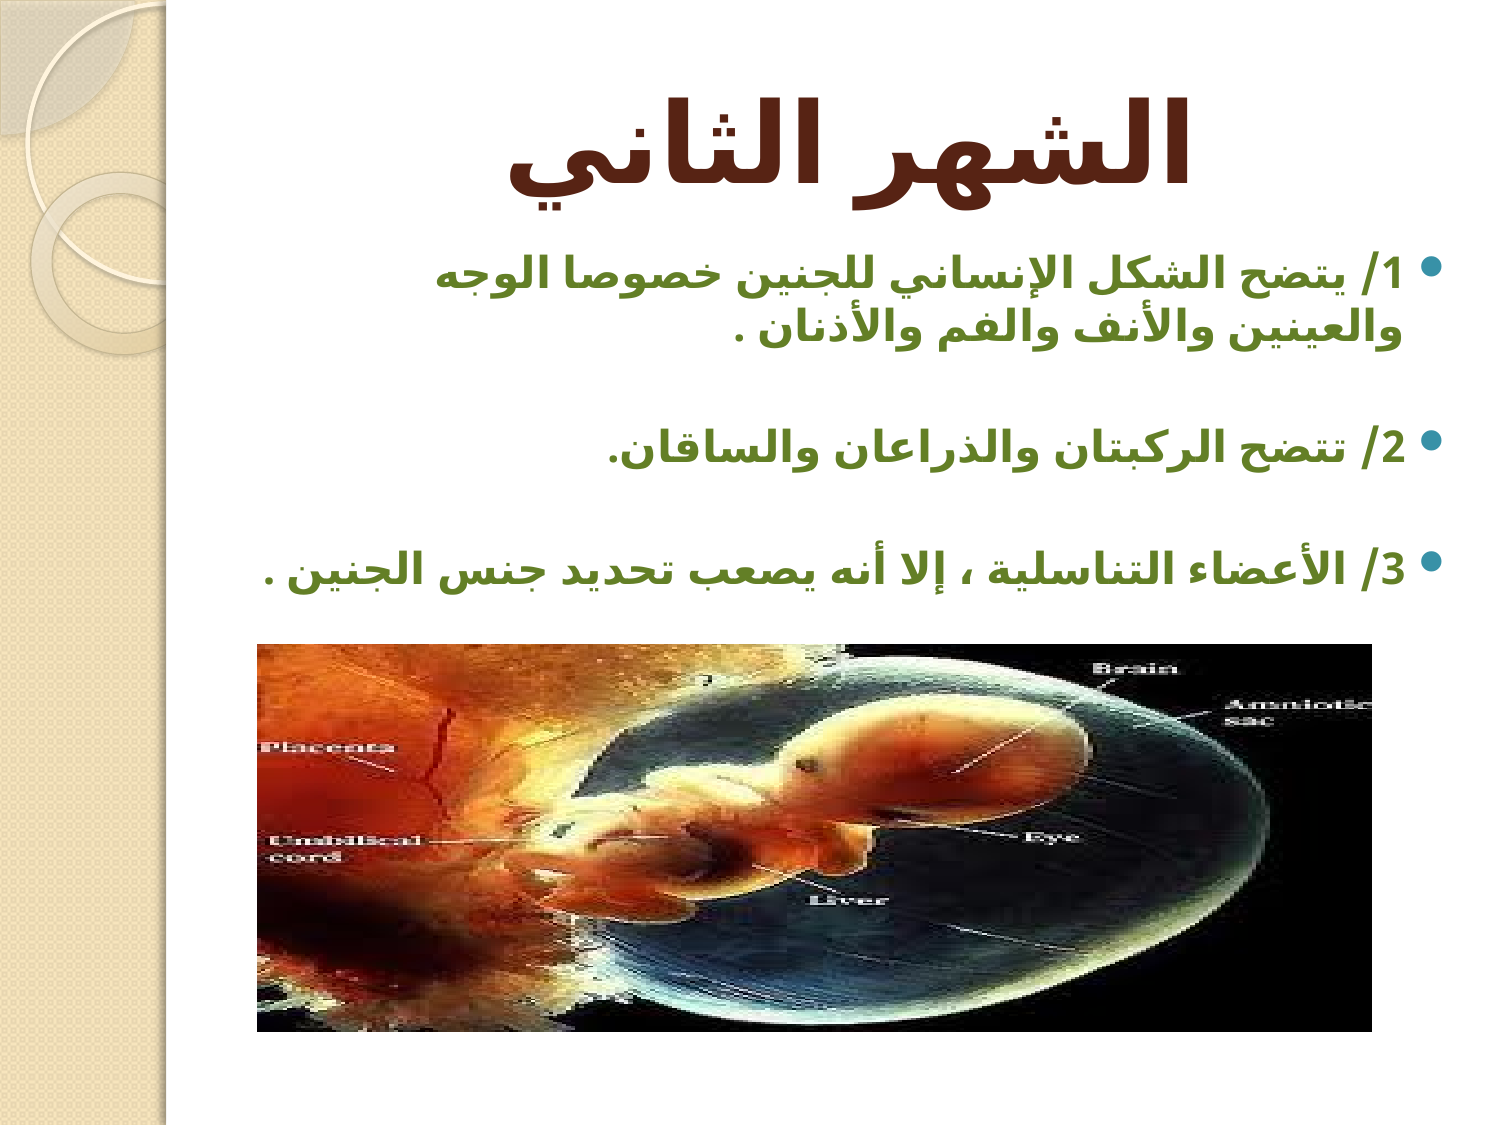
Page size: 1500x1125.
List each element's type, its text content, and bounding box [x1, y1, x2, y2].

list 1/ يتضح الشكل الإنساني للجنين خصوصا الوجه والعينين والأنف والفم والأذنان . 2/ تتضح الركبتان والذراعان والساقان. 3/ الأعضاء التناسلية ، إلا أنه يصعب تحديد جنس الجنين . [246, 237, 1466, 645]
picture [257, 644, 1372, 1032]
title الشهر الثاني [235, 45, 1466, 233]
